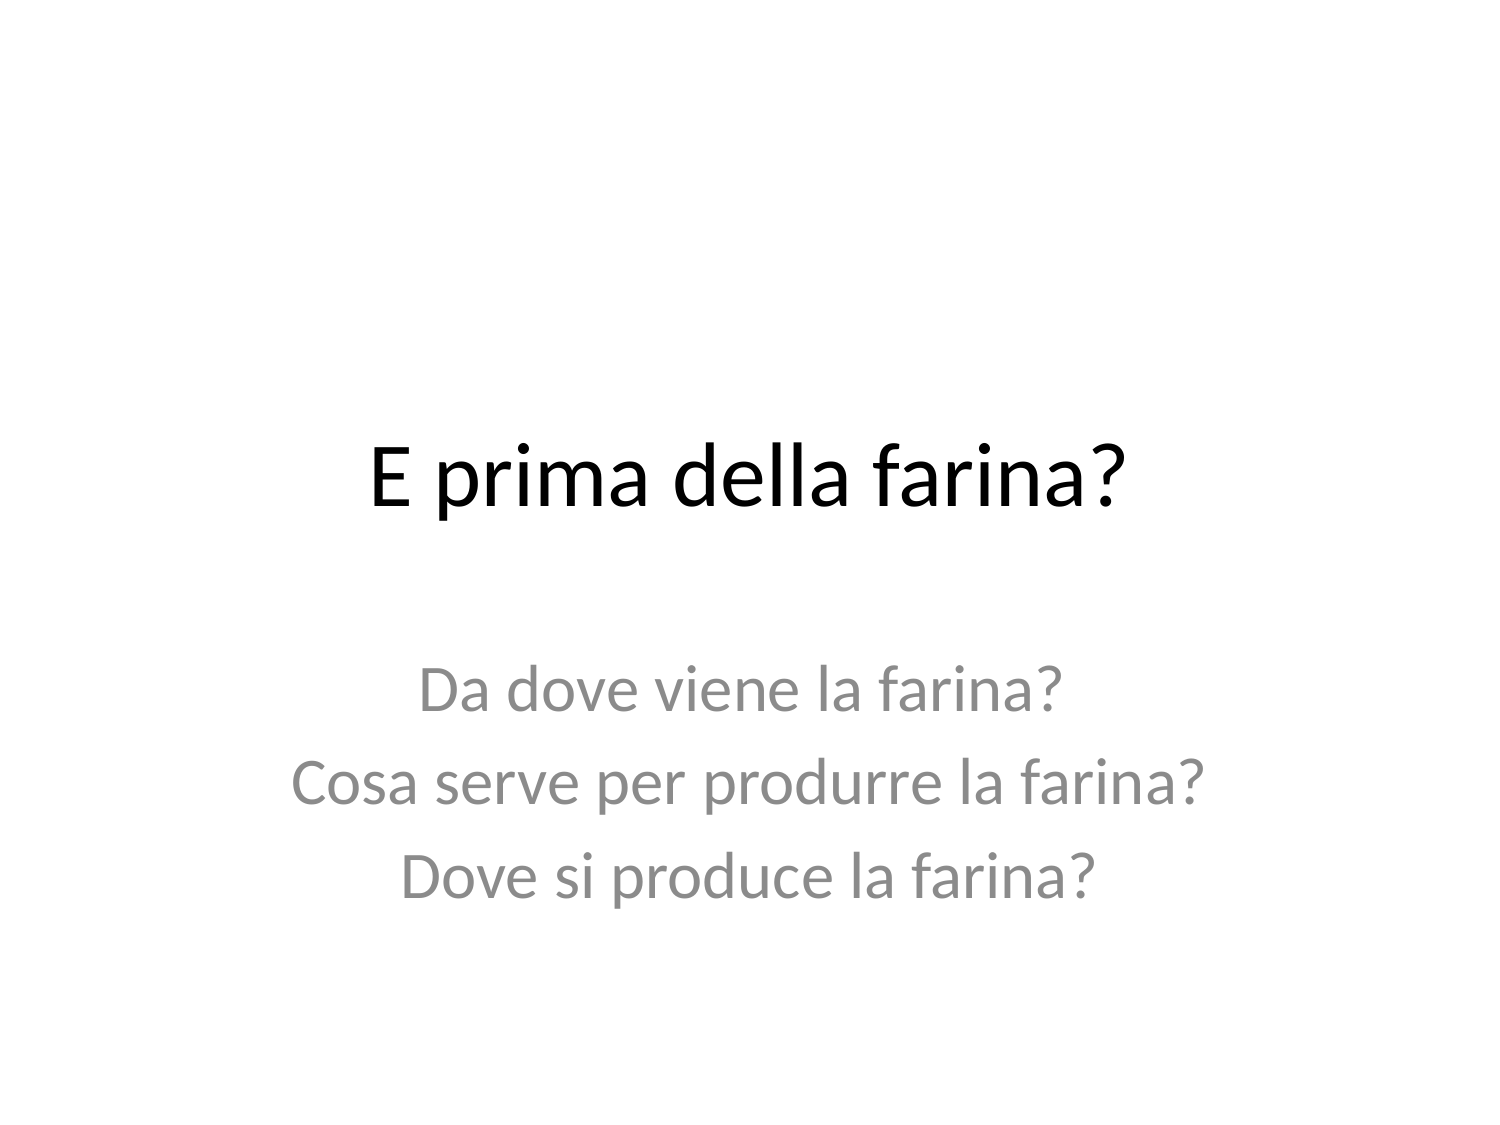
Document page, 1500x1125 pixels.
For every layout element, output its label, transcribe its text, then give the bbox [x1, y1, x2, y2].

subtitle Da dove viene la farina? Cosa serve per produrre la farina? Dove si produce la farina? [225, 637, 1275, 925]
title E prima della farina? [112, 349, 1388, 591]
